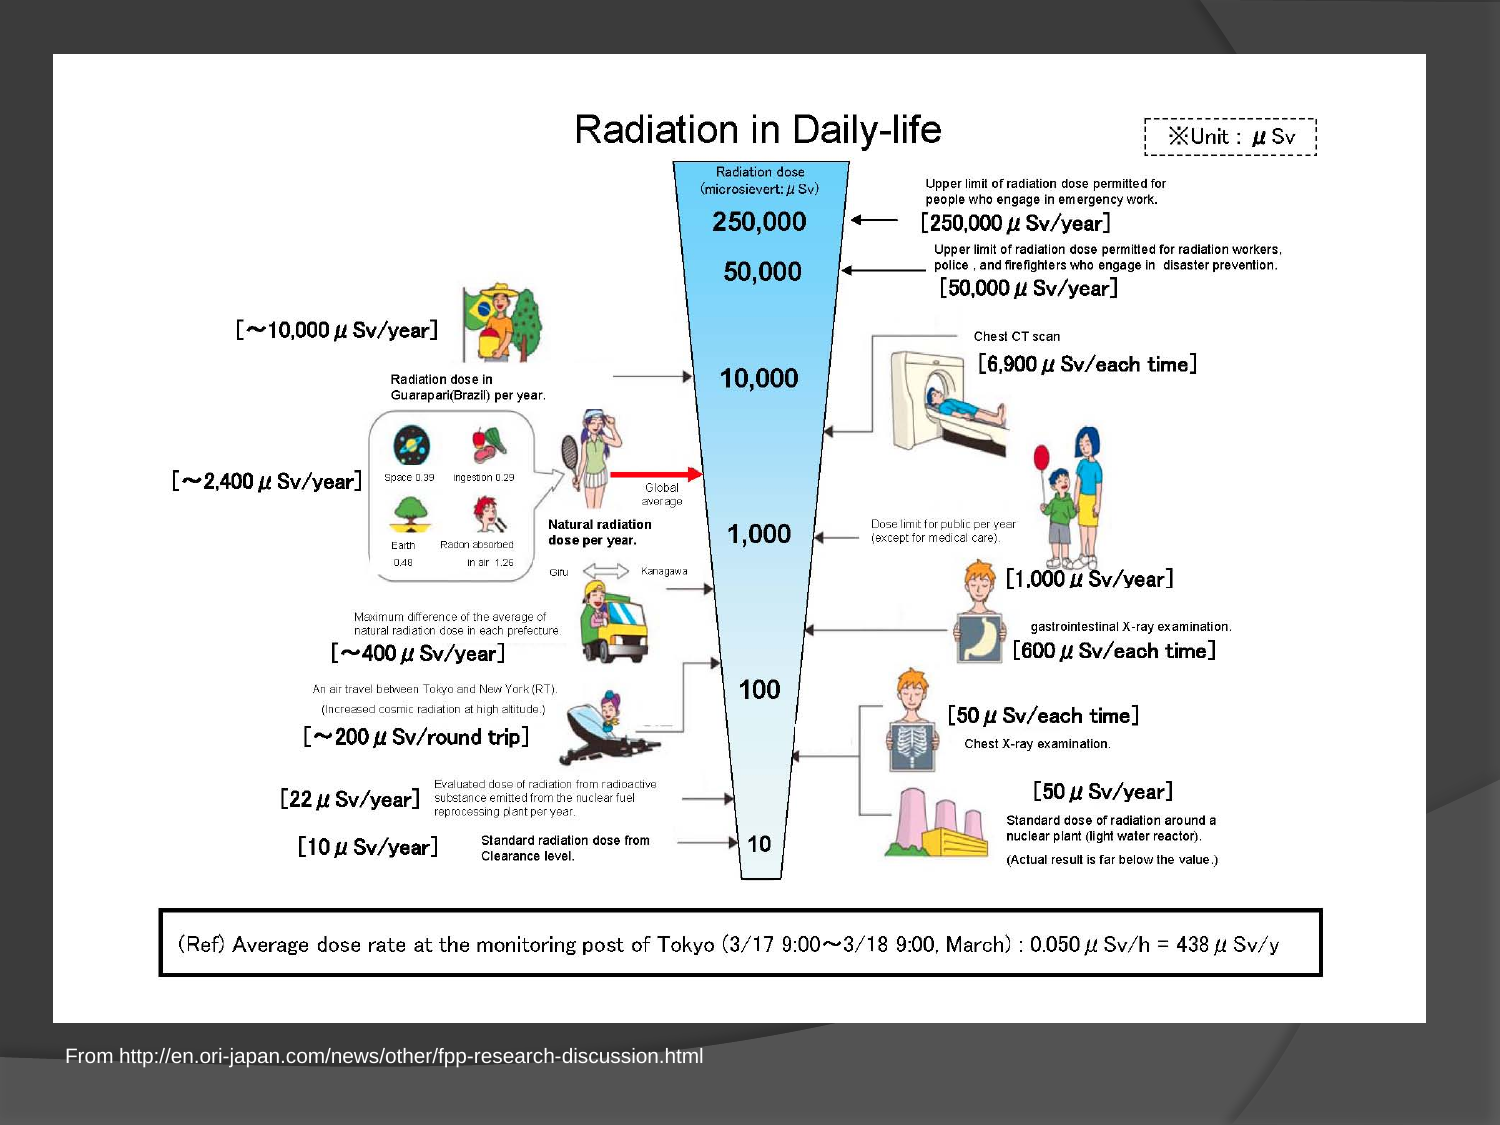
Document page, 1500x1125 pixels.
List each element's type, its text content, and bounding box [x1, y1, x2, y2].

text_box From http://en.ori-japan.com/news/other/fpp-research-discussion.html [50, 1035, 801, 1075]
picture [52, 54, 1426, 1023]
